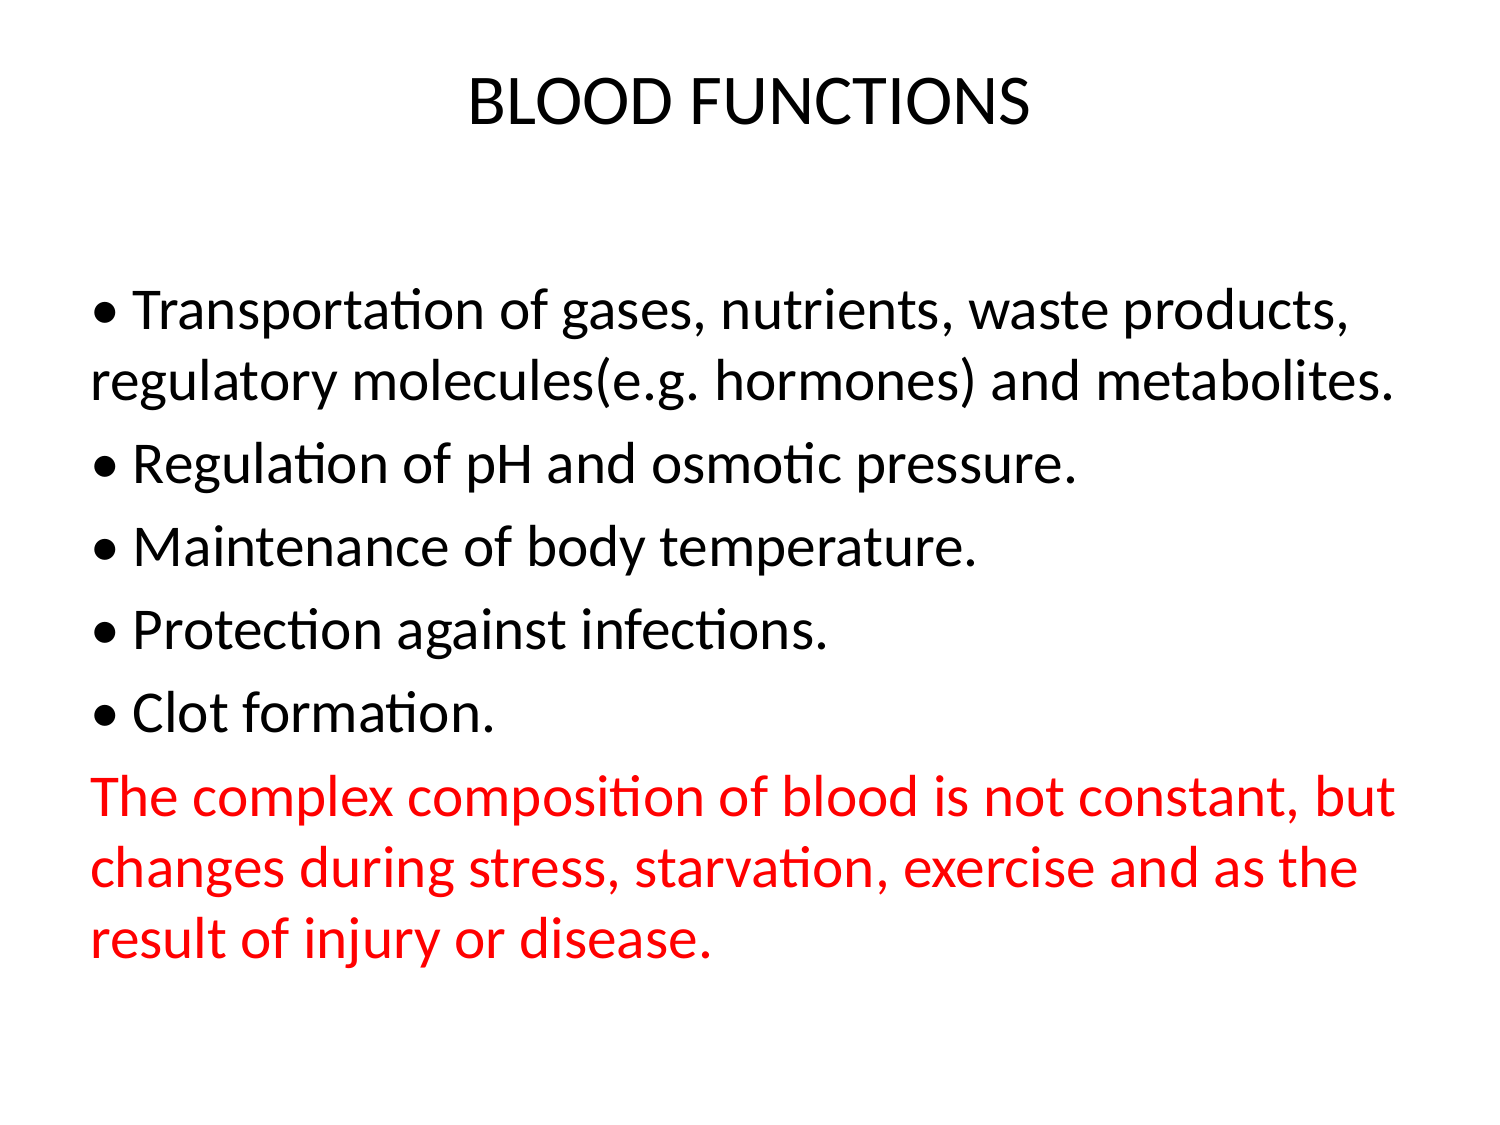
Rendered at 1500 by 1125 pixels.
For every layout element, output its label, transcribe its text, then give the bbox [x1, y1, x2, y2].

list • Transportation of gases, nutrients, waste products, regulatory molecules(e.g. hormones) and metabolites. • Regulation of pH and osmotic pressure. • Maintenance of body temperature. • Protection against infections. • Clot formation. The complex composition of blood is not constant, but changes during stress, starvation, exercise and as the result of injury or disease. [75, 262, 1425, 1005]
title BLOOD FUNCTIONS [75, 45, 1425, 233]
